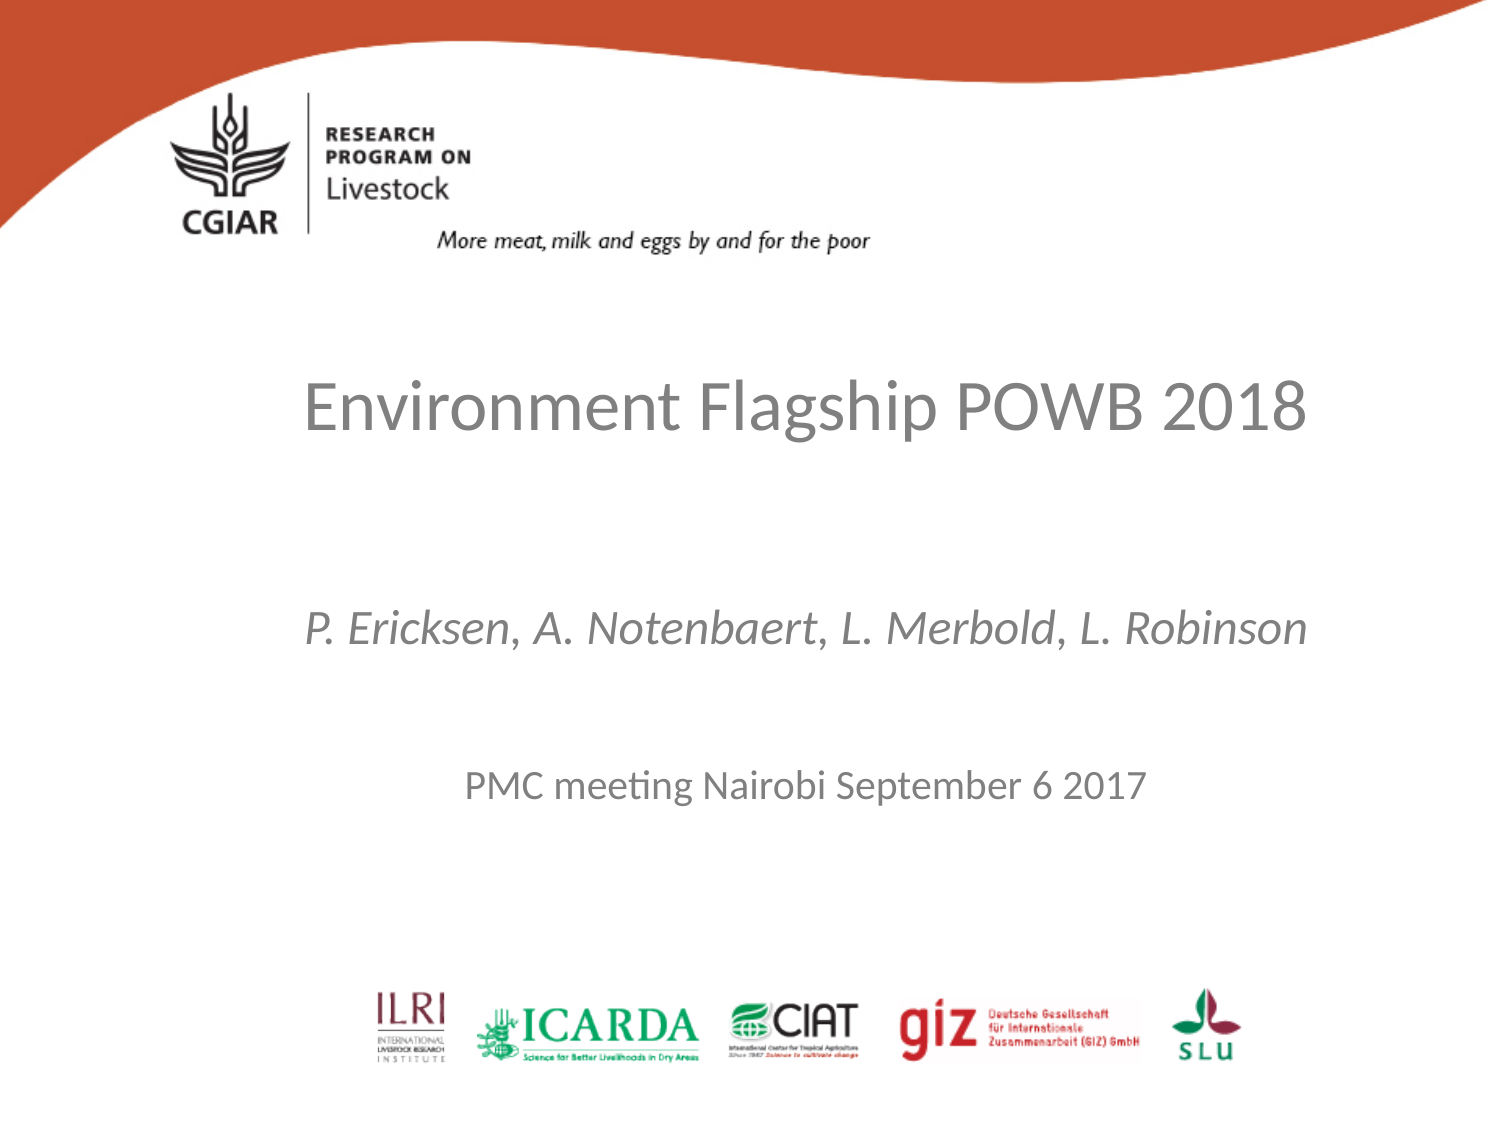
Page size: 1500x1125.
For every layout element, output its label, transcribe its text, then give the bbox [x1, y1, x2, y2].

list P. Ericksen, A. Notenbaert, L. Merbold, L. Robinson [287, 587, 1325, 669]
picture [0, 0, 1500, 272]
picture [352, 974, 1277, 1084]
list Environment Flagship POWB 2018 [287, 350, 1325, 463]
list PMC meeting Nairobi September 6 2017 [287, 750, 1325, 875]
